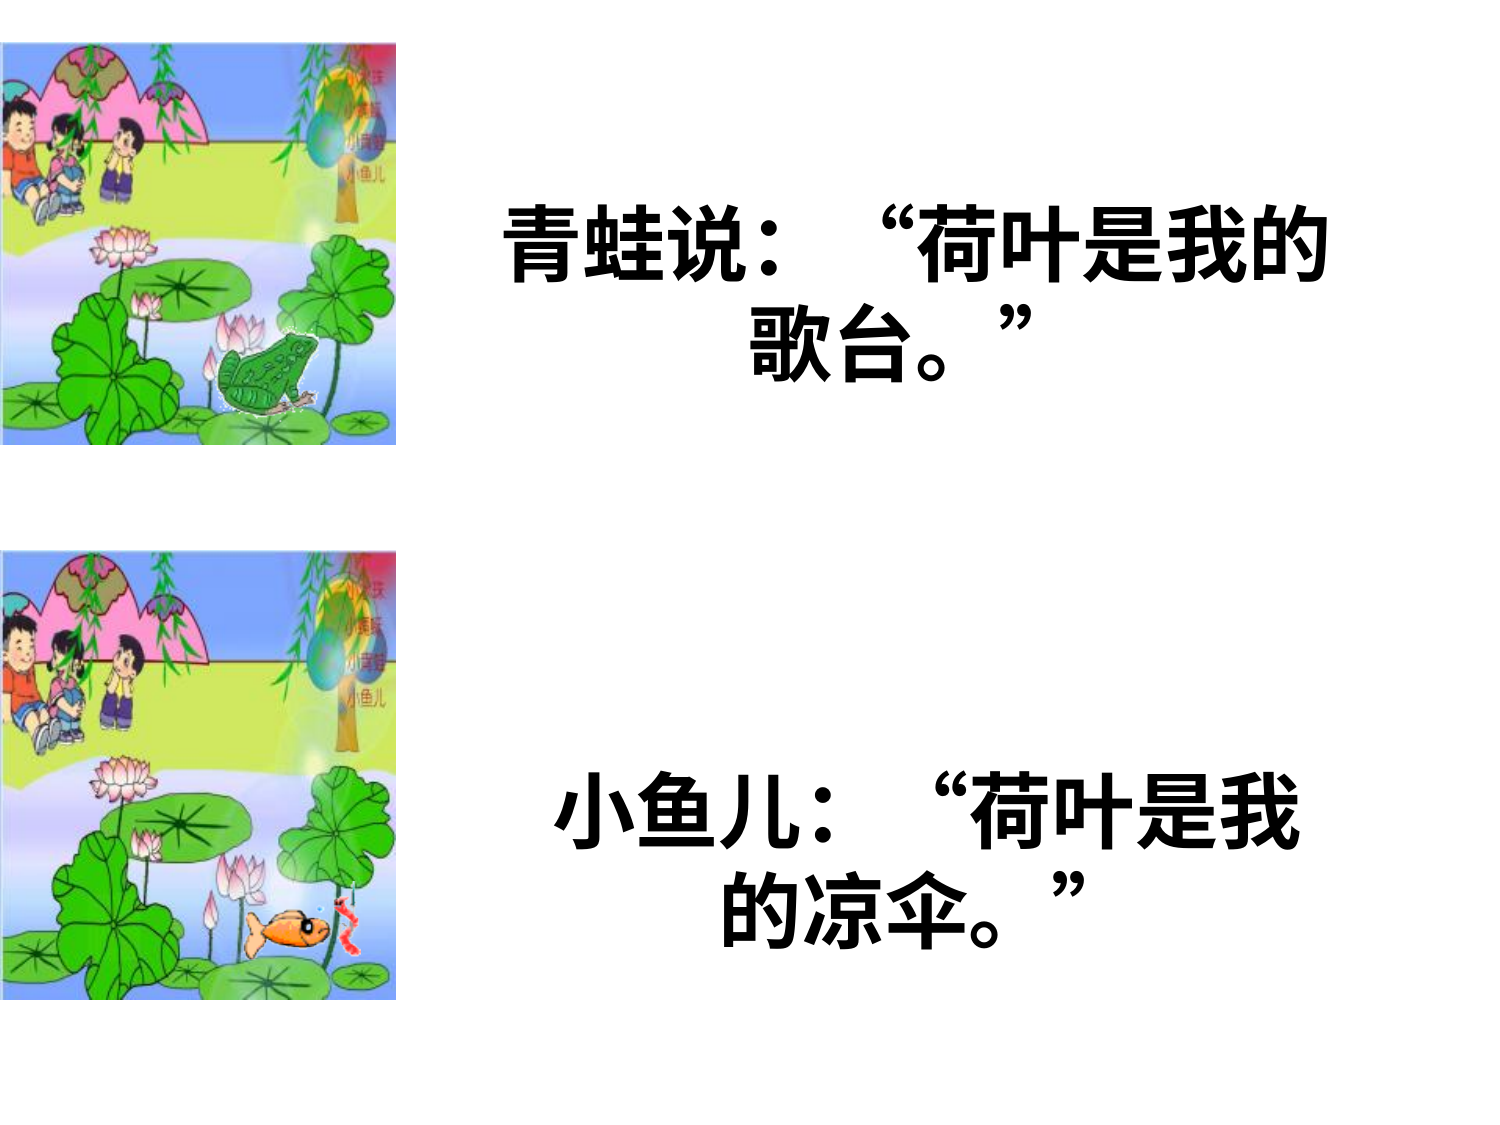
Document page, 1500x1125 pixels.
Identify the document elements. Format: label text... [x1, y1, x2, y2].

picture [0, 42, 396, 445]
text_box 青蛙说：“荷叶是我的歌台。” [478, 184, 1353, 400]
text_box 小鱼儿：“荷叶是我的凉伞。” [501, 751, 1353, 967]
picture [0, 550, 396, 1000]
